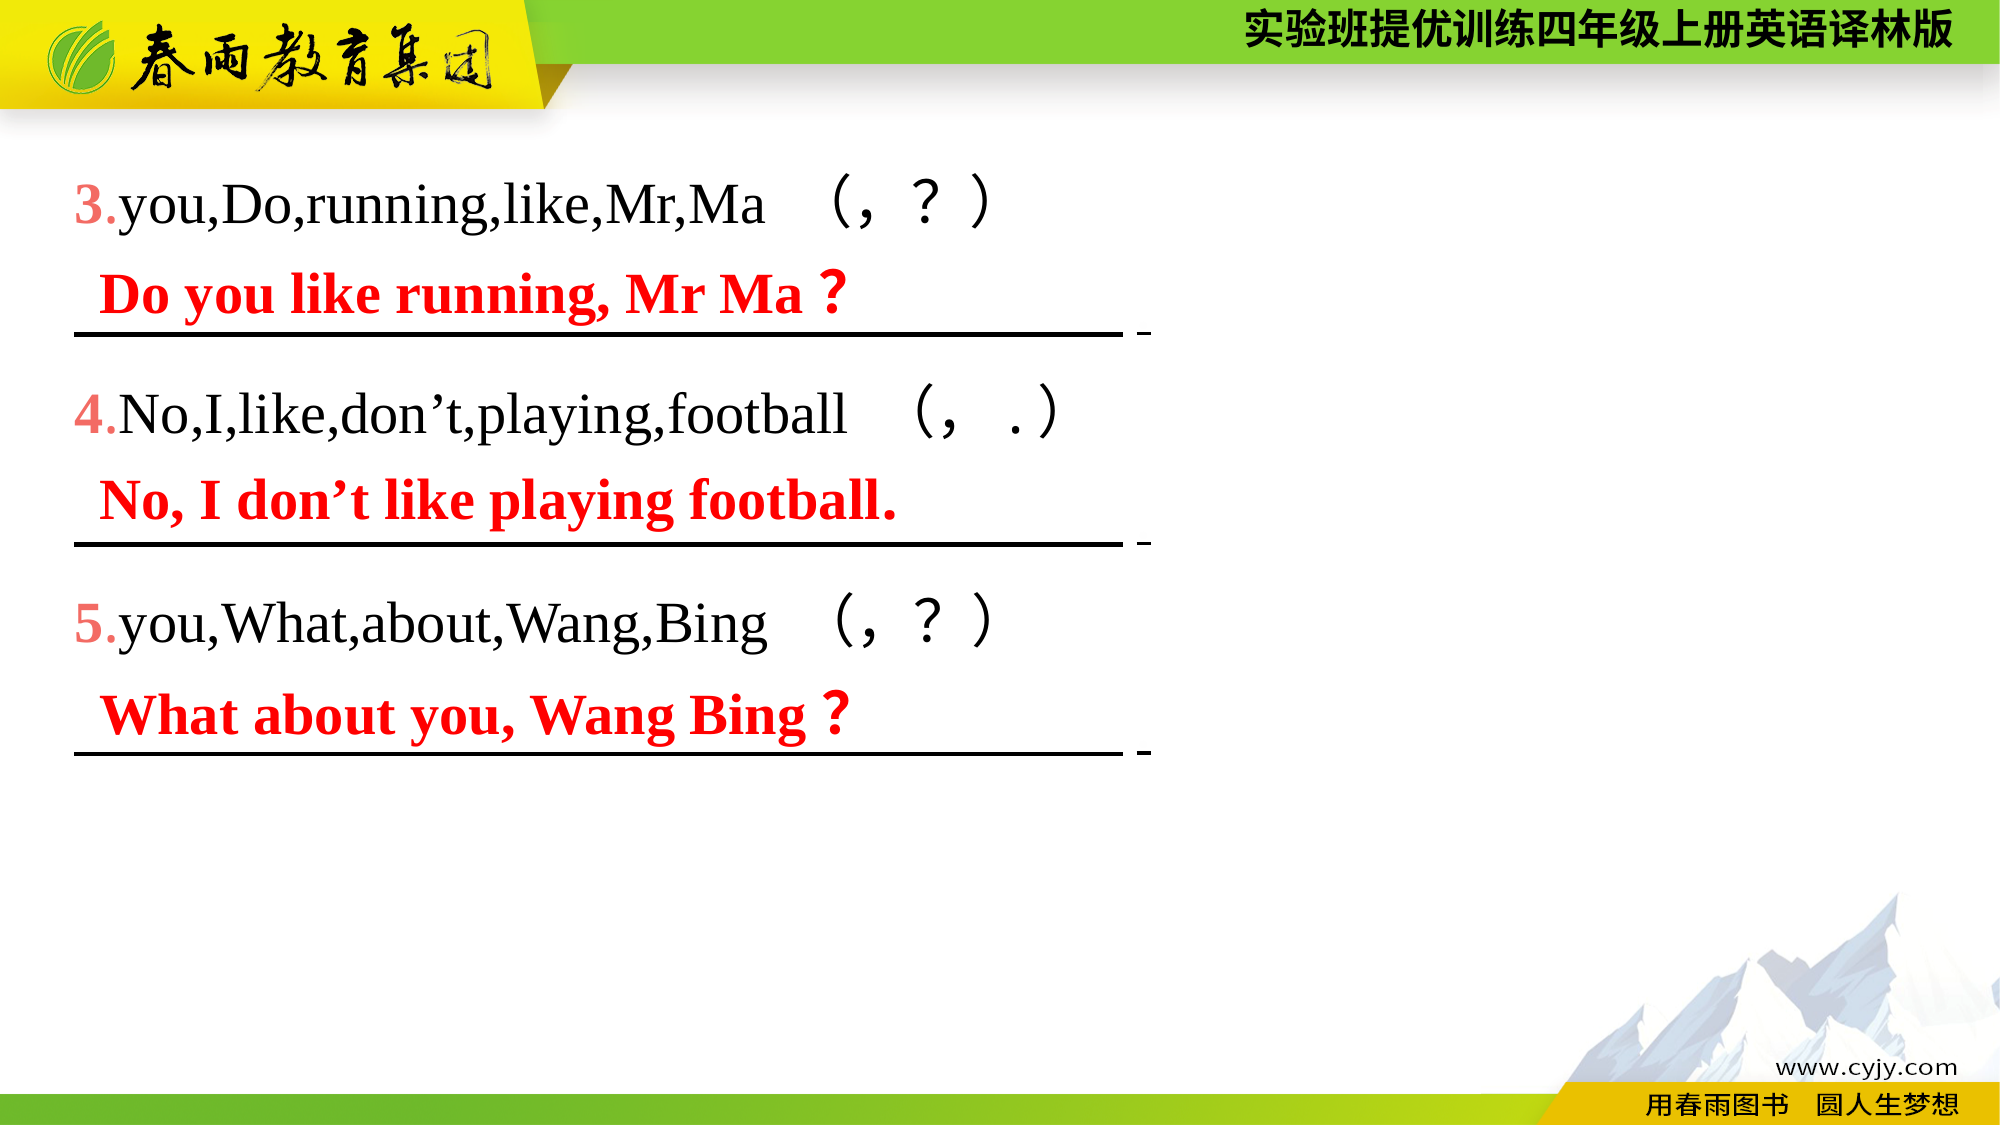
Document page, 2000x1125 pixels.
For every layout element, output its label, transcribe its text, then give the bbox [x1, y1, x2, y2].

text_box What about you, Wang Bing？ [84, 633, 941, 754]
text_box No, I don’t like playing football. [84, 419, 953, 540]
list 3.you,Do,running,like,Mr,Ma （，？） . 4.No,I,like,don’t,playing,football （，.） . 5.you,What,about,Wang,Bing （，？） . [59, 122, 1944, 761]
text_box Do you like running, Mr Ma？ [84, 212, 918, 333]
picture [0, 0, 2000, 1125]
